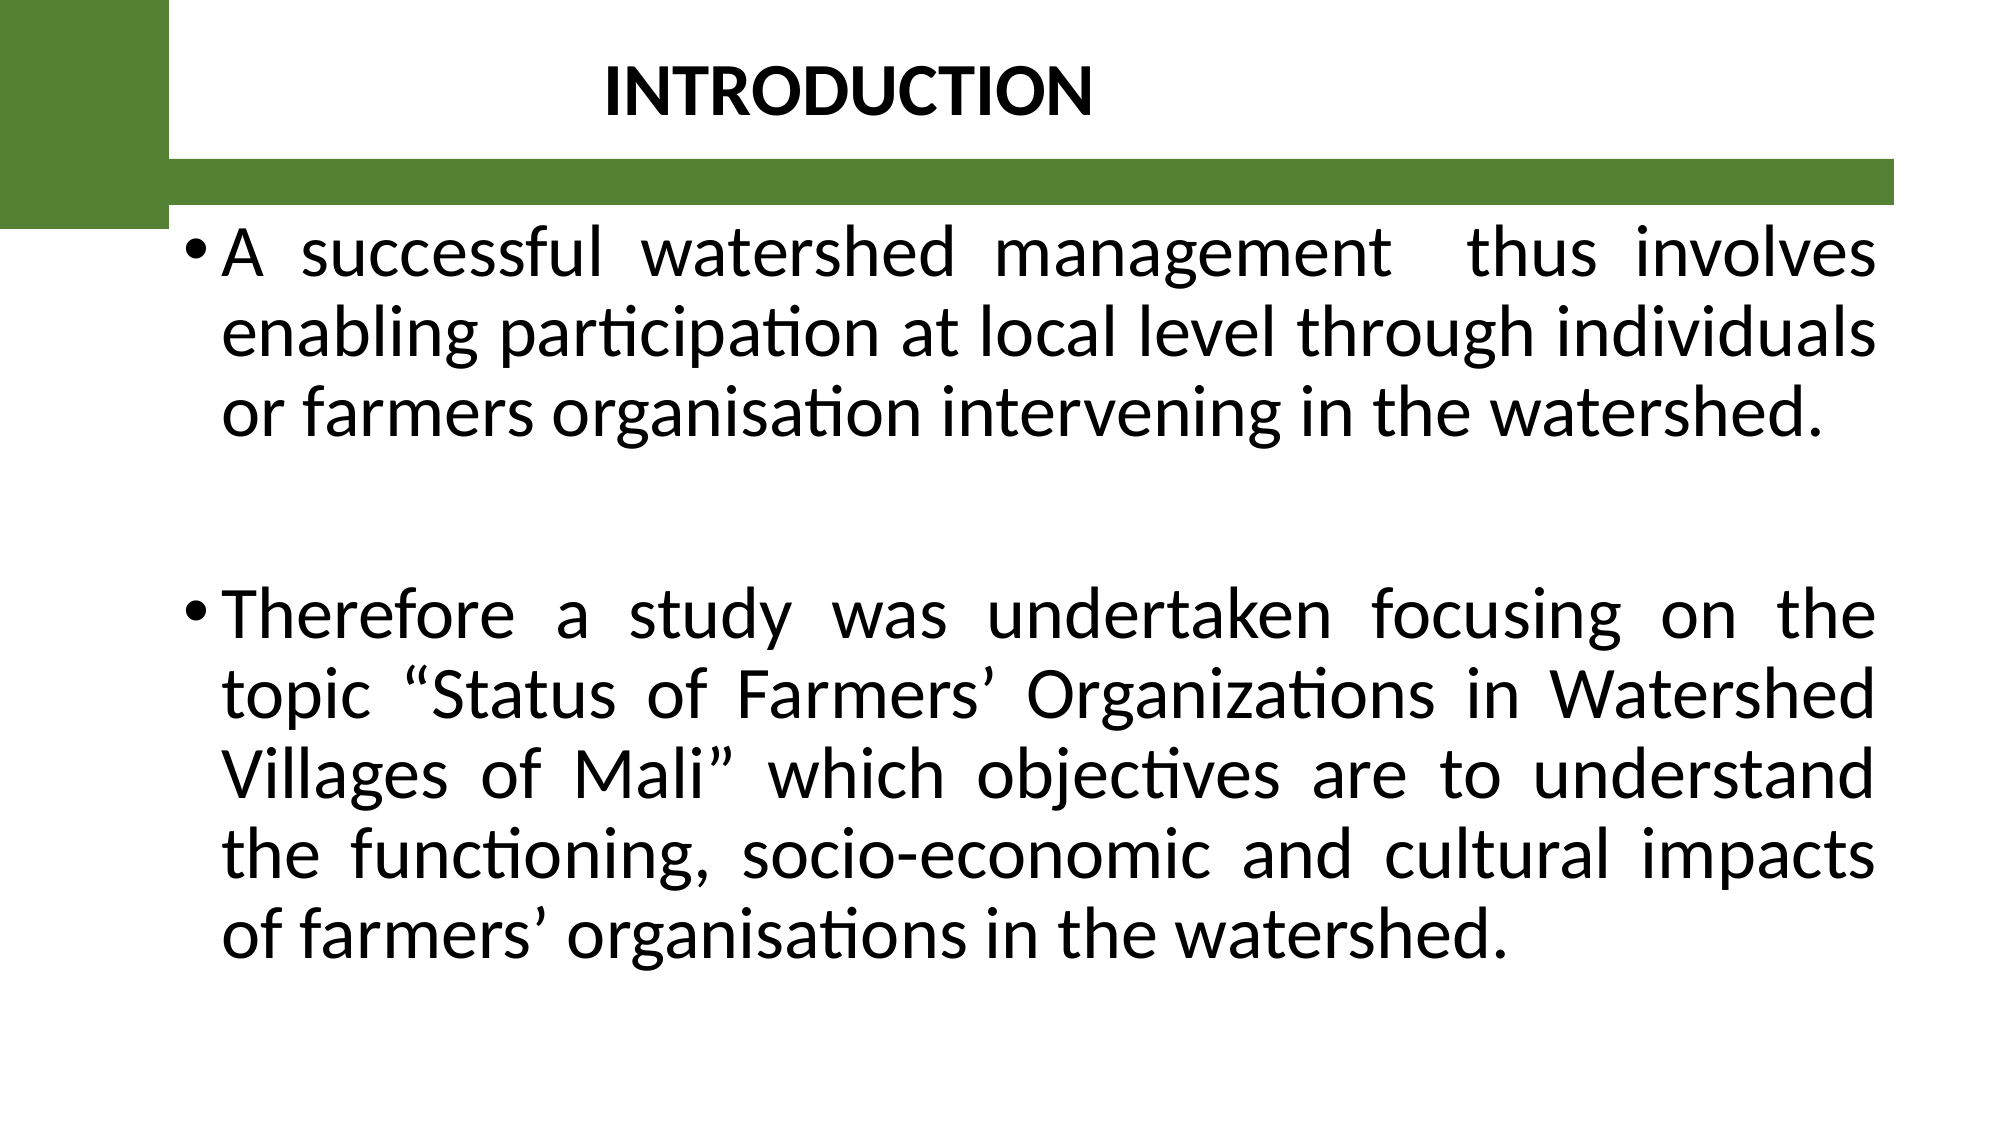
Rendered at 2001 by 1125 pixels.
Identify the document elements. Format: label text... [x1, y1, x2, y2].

text_box [0, 0, 169, 229]
text_box INTRODUCTION [483, 33, 1216, 139]
text_box [168, 158, 1894, 205]
list A successful watershed management thus involves enabling participation at local level through individuals or farmers organisation intervening in the watershed. Therefore a study was undertaken focusing on the topic “Status of Farmers’ Organizations in Watershed Villages of Mali” which objectives are to understand the functioning, socio-economic and cultural impacts of farmers’ organisations in the watershed. [169, 205, 1894, 1001]
